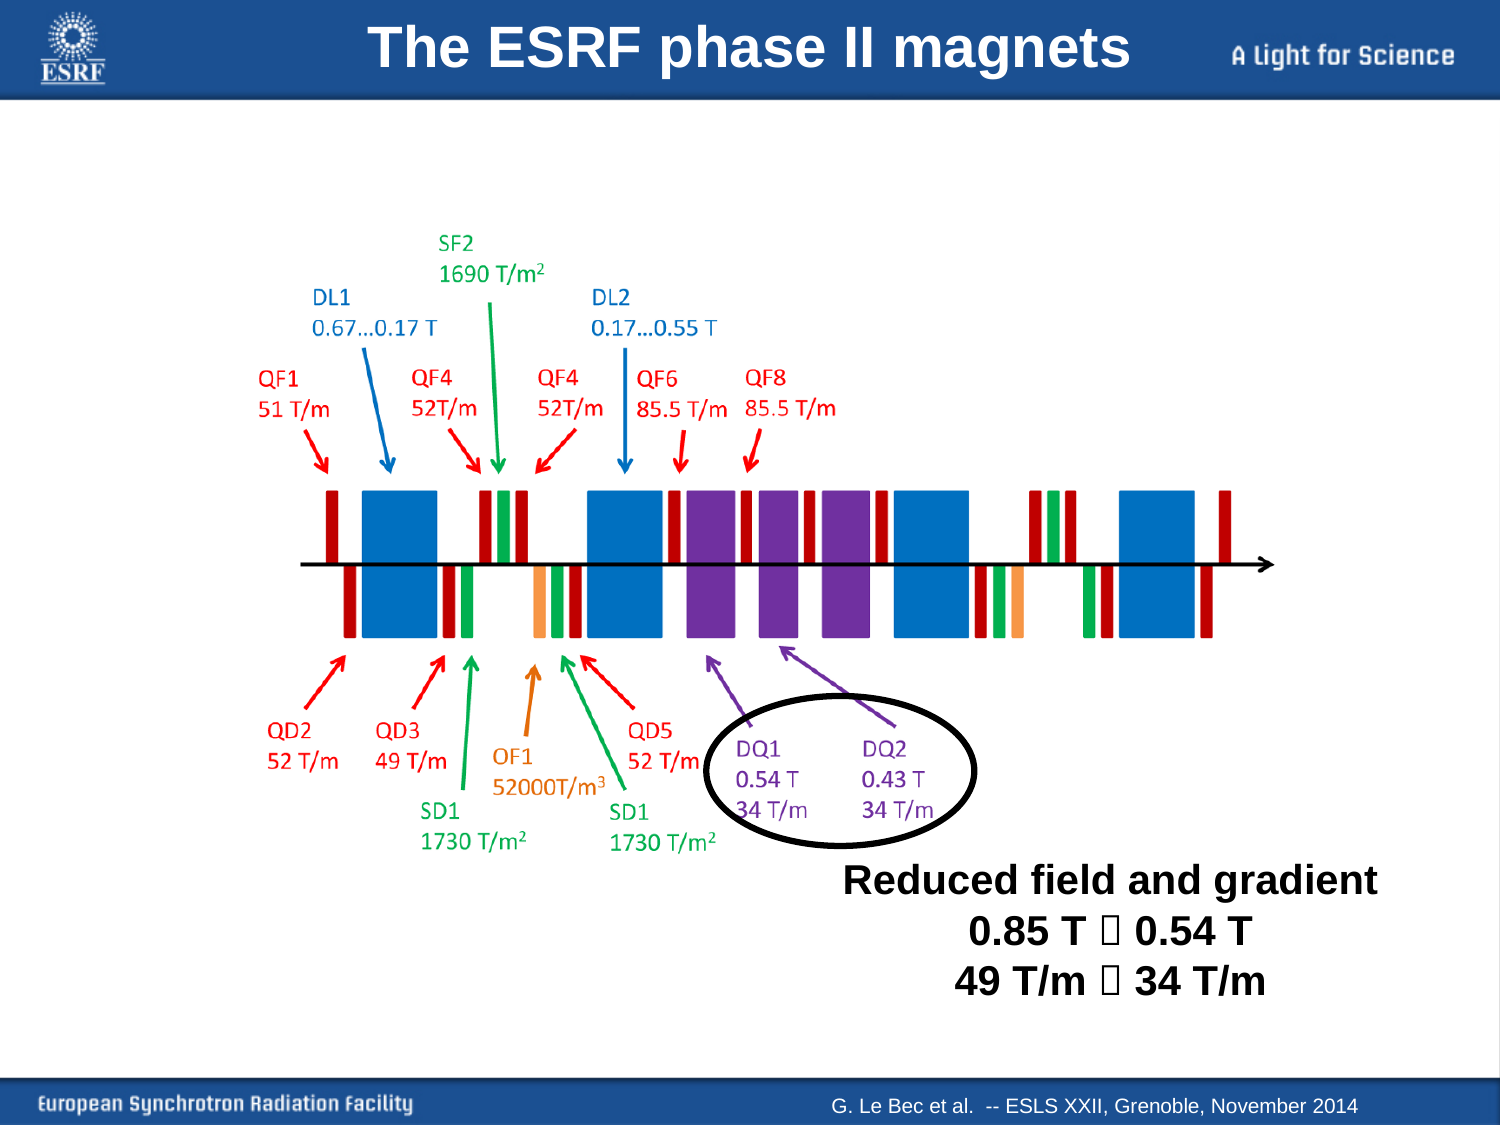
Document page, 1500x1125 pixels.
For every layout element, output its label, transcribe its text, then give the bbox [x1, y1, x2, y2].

text_box Reduced field and gradient 0.85 T  0.54 T 49 T/m  34 T/m [827, 845, 1394, 1061]
picture [0, 0, 1500, 1125]
text_box [76, 160, 1500, 1012]
footer G. Le Bec et al. -- ESLS XXII, Grenoble, November 2014 [689, 1084, 1374, 1123]
picture [247, 219, 1282, 870]
title The ESRF phase II magnets [74, 0, 1426, 114]
